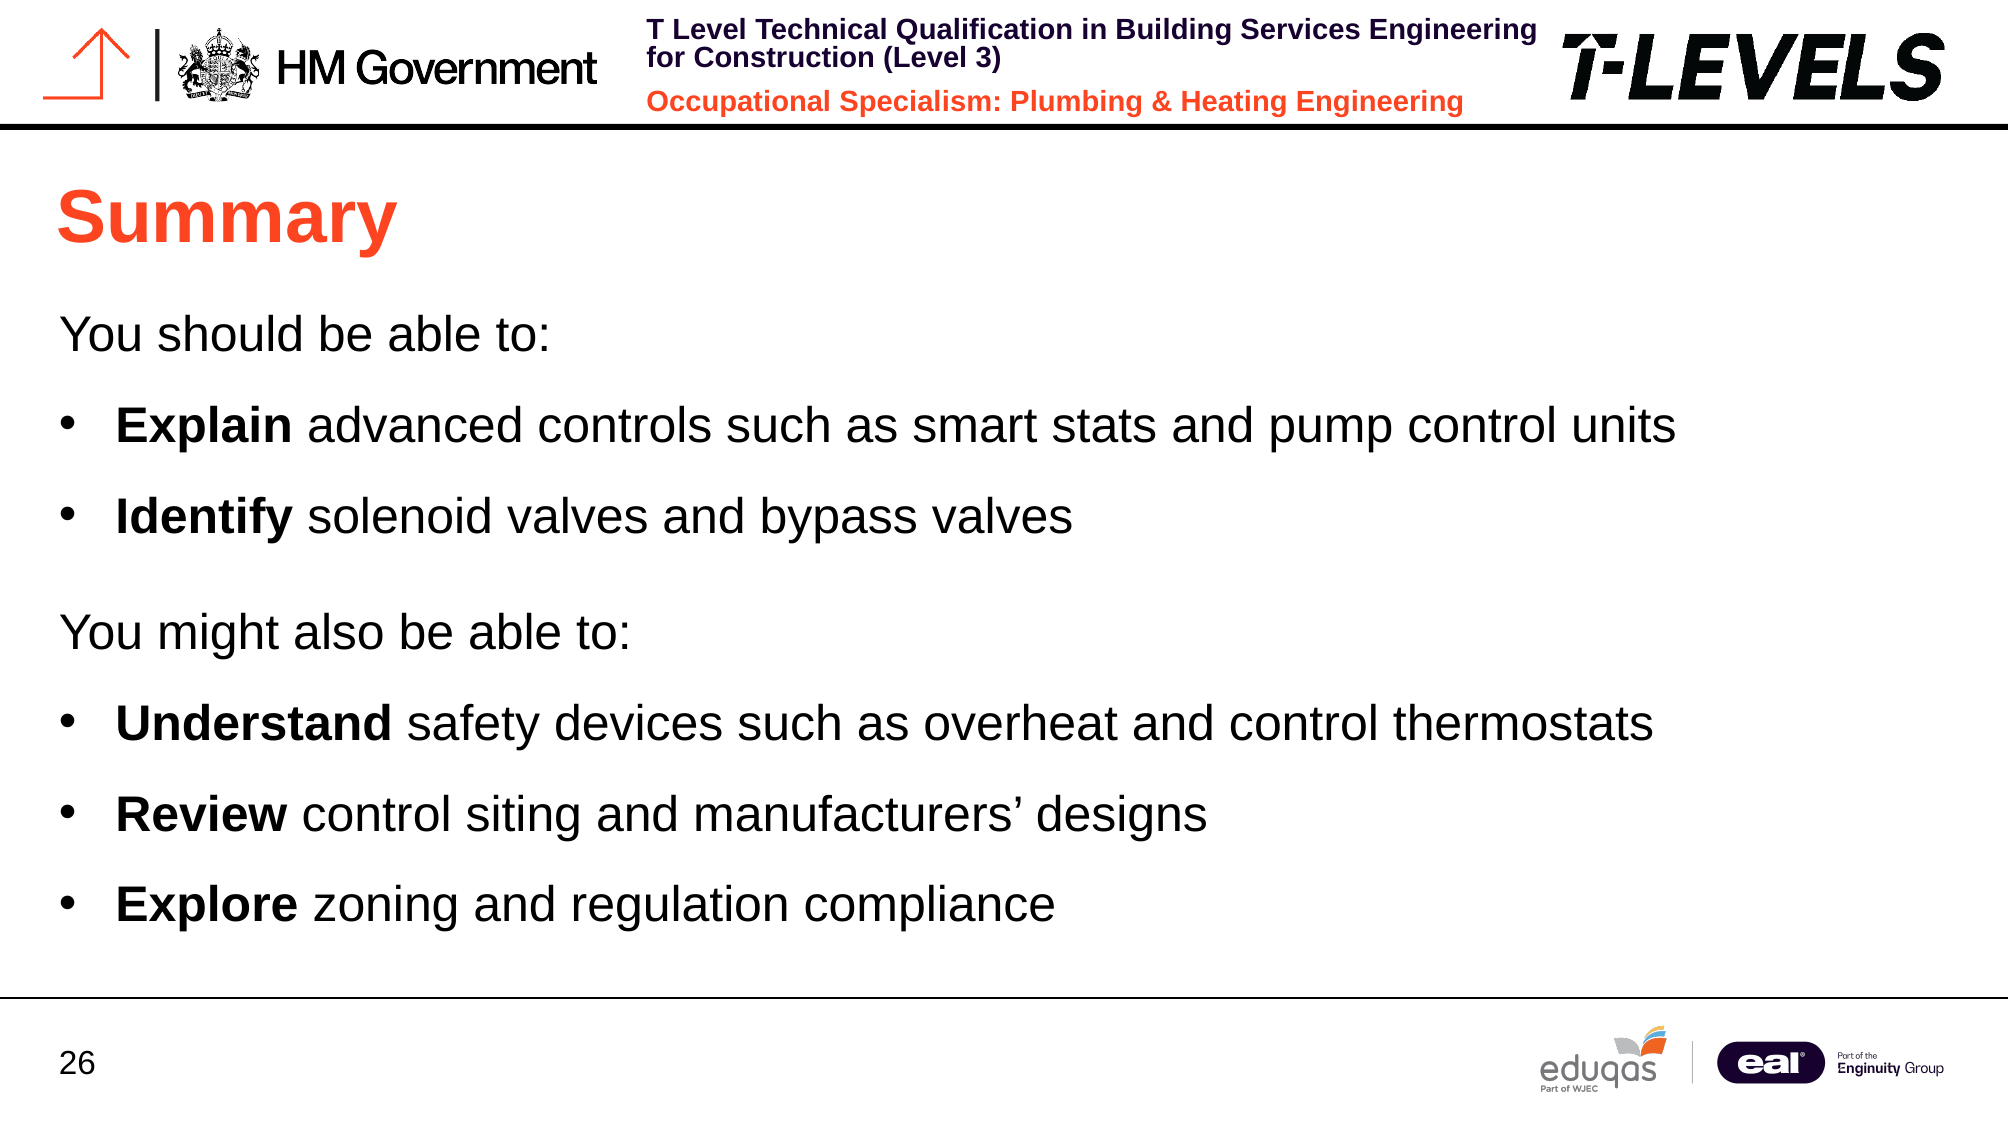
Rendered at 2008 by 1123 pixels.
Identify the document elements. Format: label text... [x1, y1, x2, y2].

picture [1543, 25, 1964, 108]
picture [155, 28, 597, 102]
picture [1535, 1021, 1949, 1097]
picture [38, 27, 136, 100]
title Summary [41, 111, 1949, 314]
list You should be able to: Explain advanced controls such as smart stats and pump control units Identify solenoid valves and bypass valves You might also be able to: Understand safety devices such as overheat and control thermostats Review control siting and manufacturers’ designs Explore zoning and regulation compliance [59, 295, 1689, 975]
